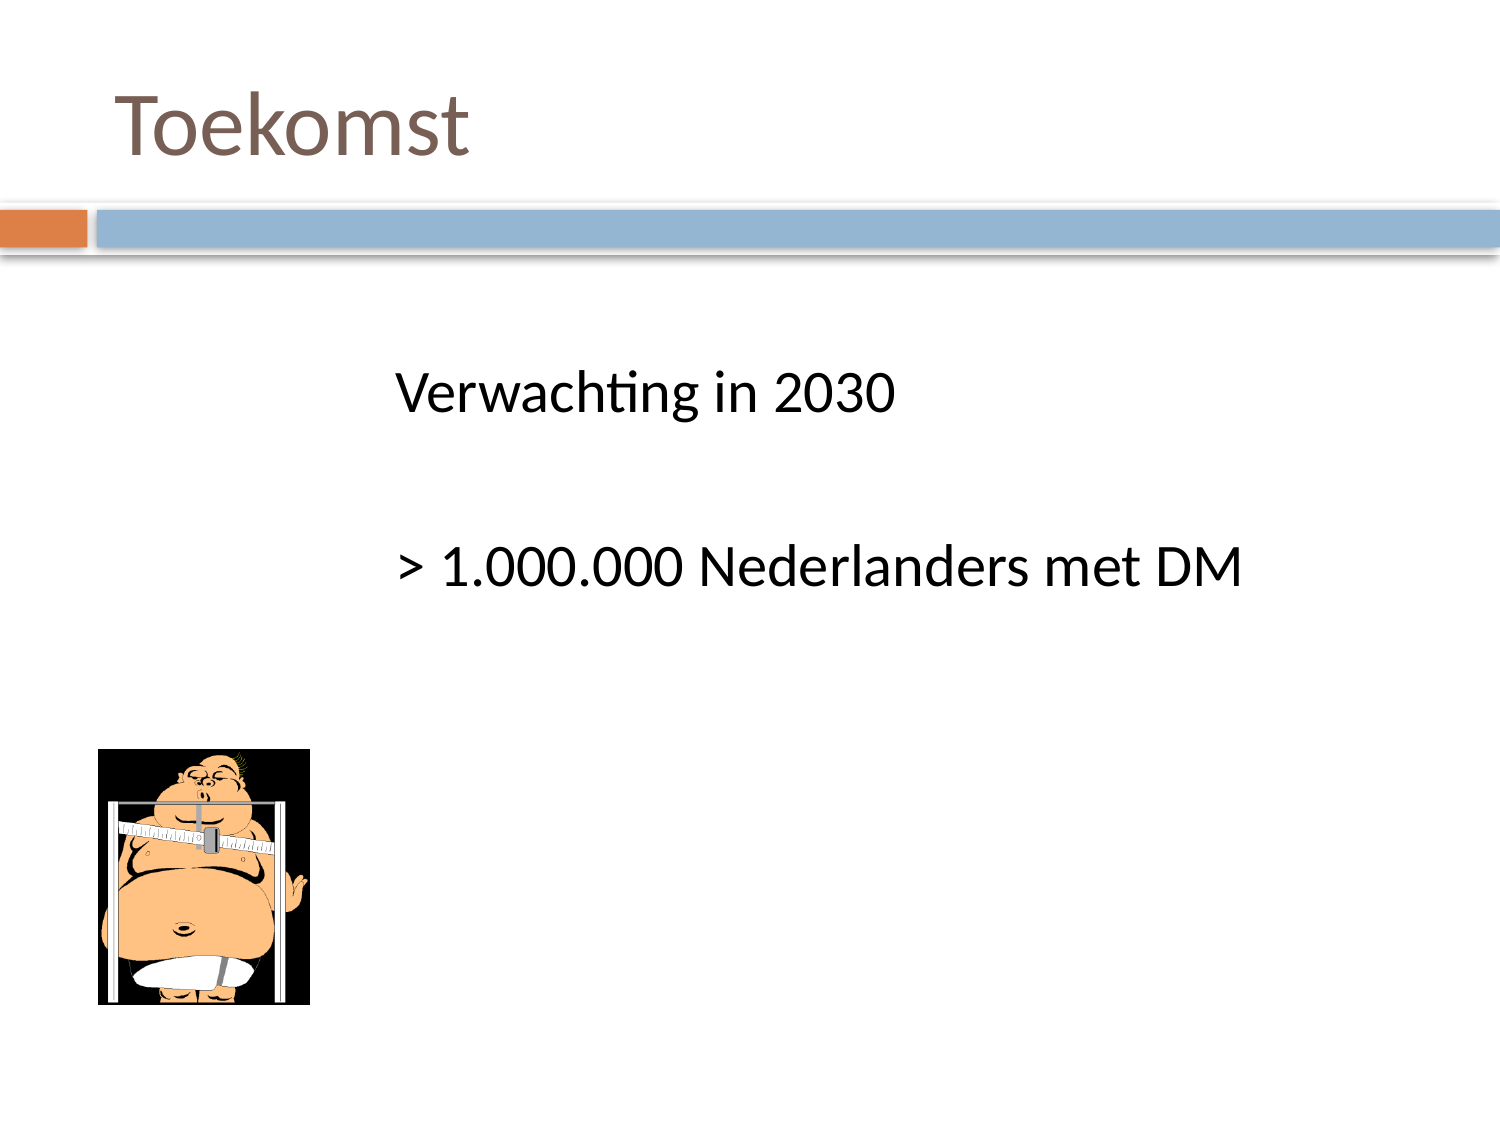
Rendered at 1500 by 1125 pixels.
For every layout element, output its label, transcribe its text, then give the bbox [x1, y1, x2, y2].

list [98, 749, 311, 1006]
list Verwachting in 2030 > 1.000.000 Nederlanders met DM [327, 257, 1430, 1009]
title Toekomst [99, 37, 1438, 201]
